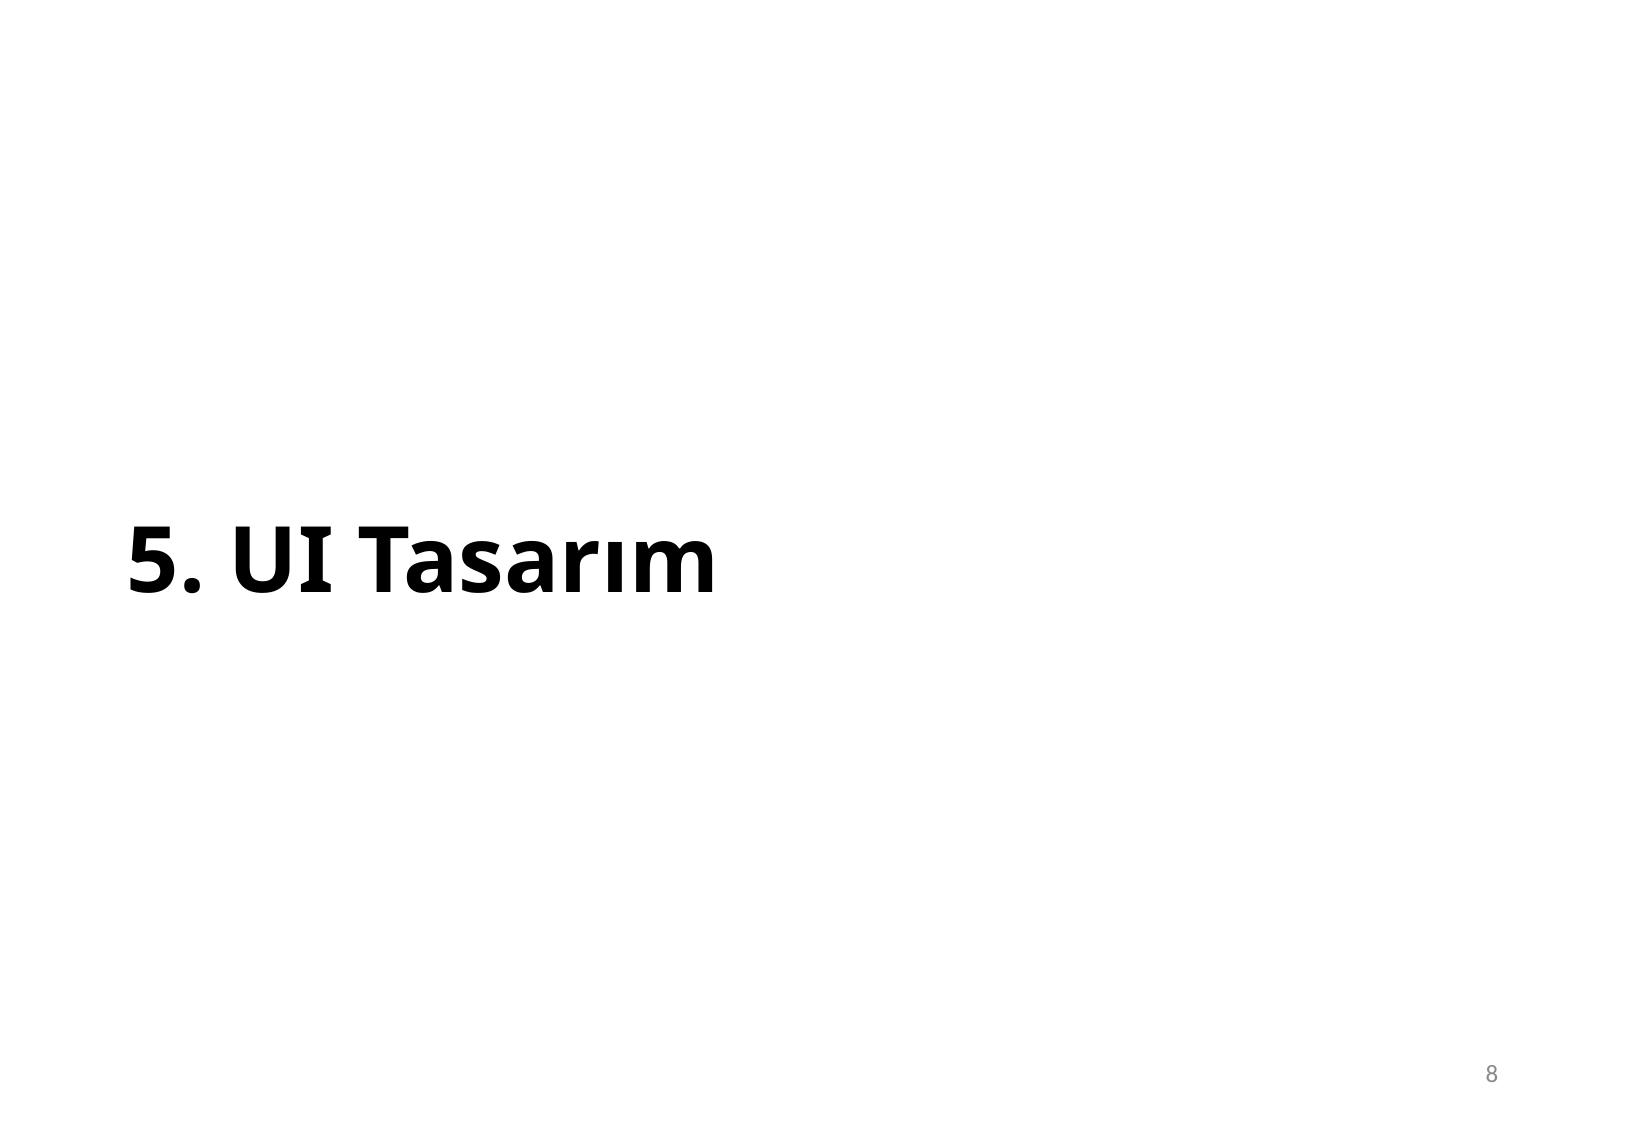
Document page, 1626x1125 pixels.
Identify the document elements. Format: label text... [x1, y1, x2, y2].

slide_number 8 [1147, 1042, 1514, 1103]
title 5. UI Tasarım [111, 223, 1514, 902]
